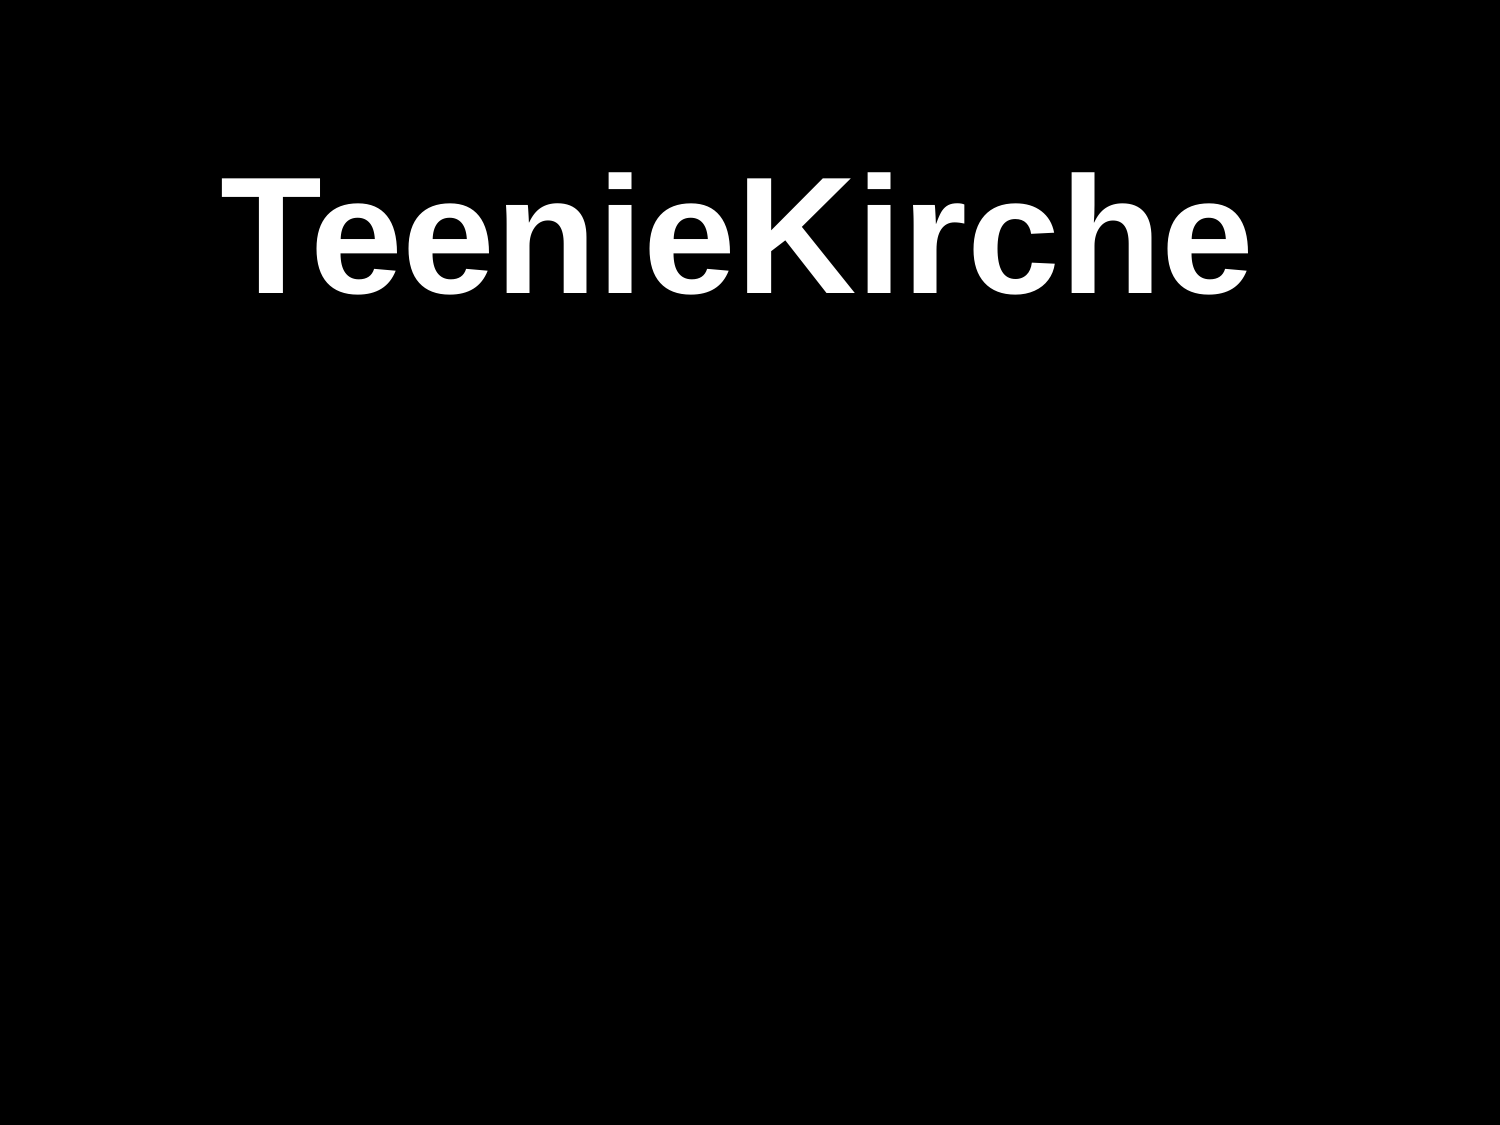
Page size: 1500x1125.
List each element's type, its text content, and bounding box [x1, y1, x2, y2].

text_box TeenieKirche [123, 137, 1353, 338]
